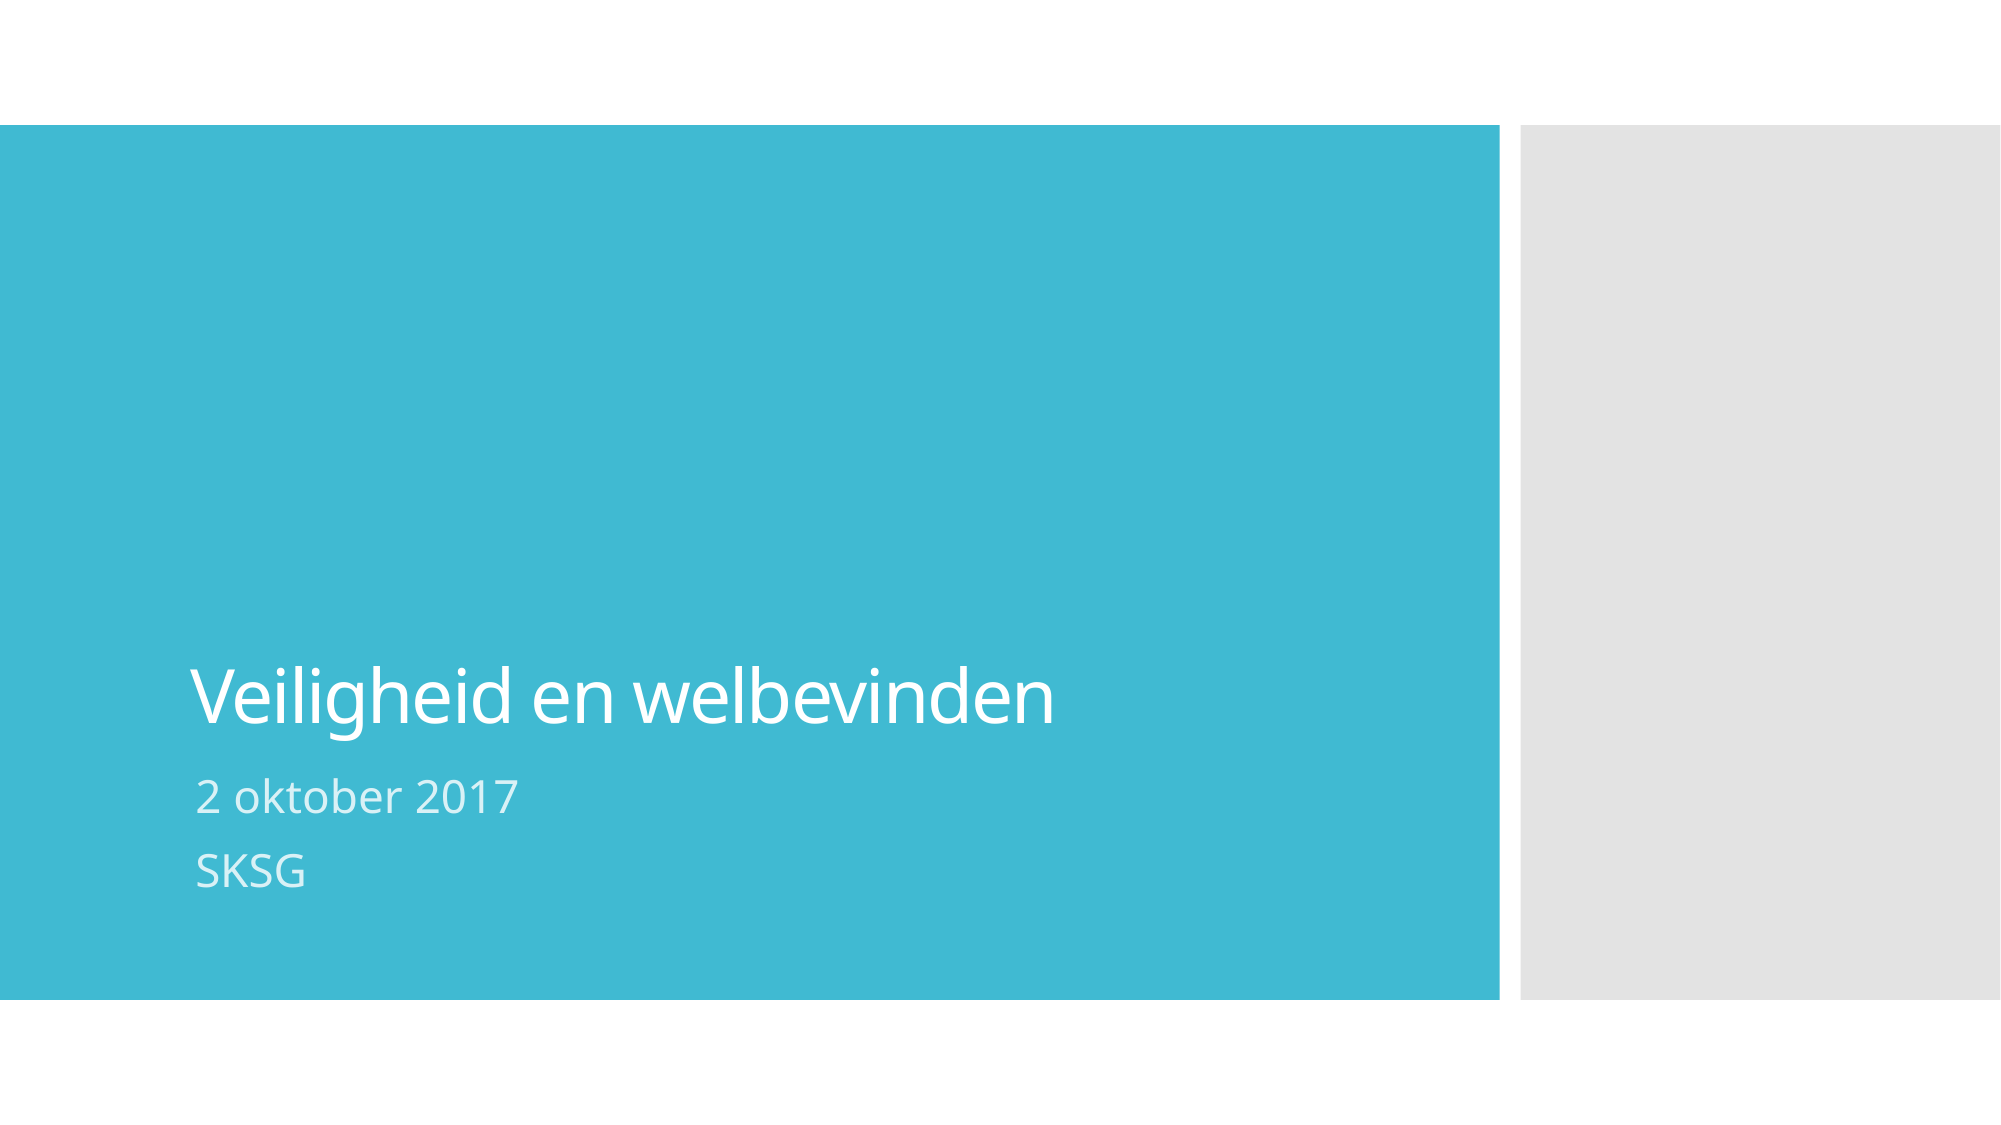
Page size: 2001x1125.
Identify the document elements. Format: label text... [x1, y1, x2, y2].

subtitle 2 oktober 2017 SKSG [180, 766, 1381, 917]
title Veiligheid en welbevinden [175, 213, 1376, 747]
